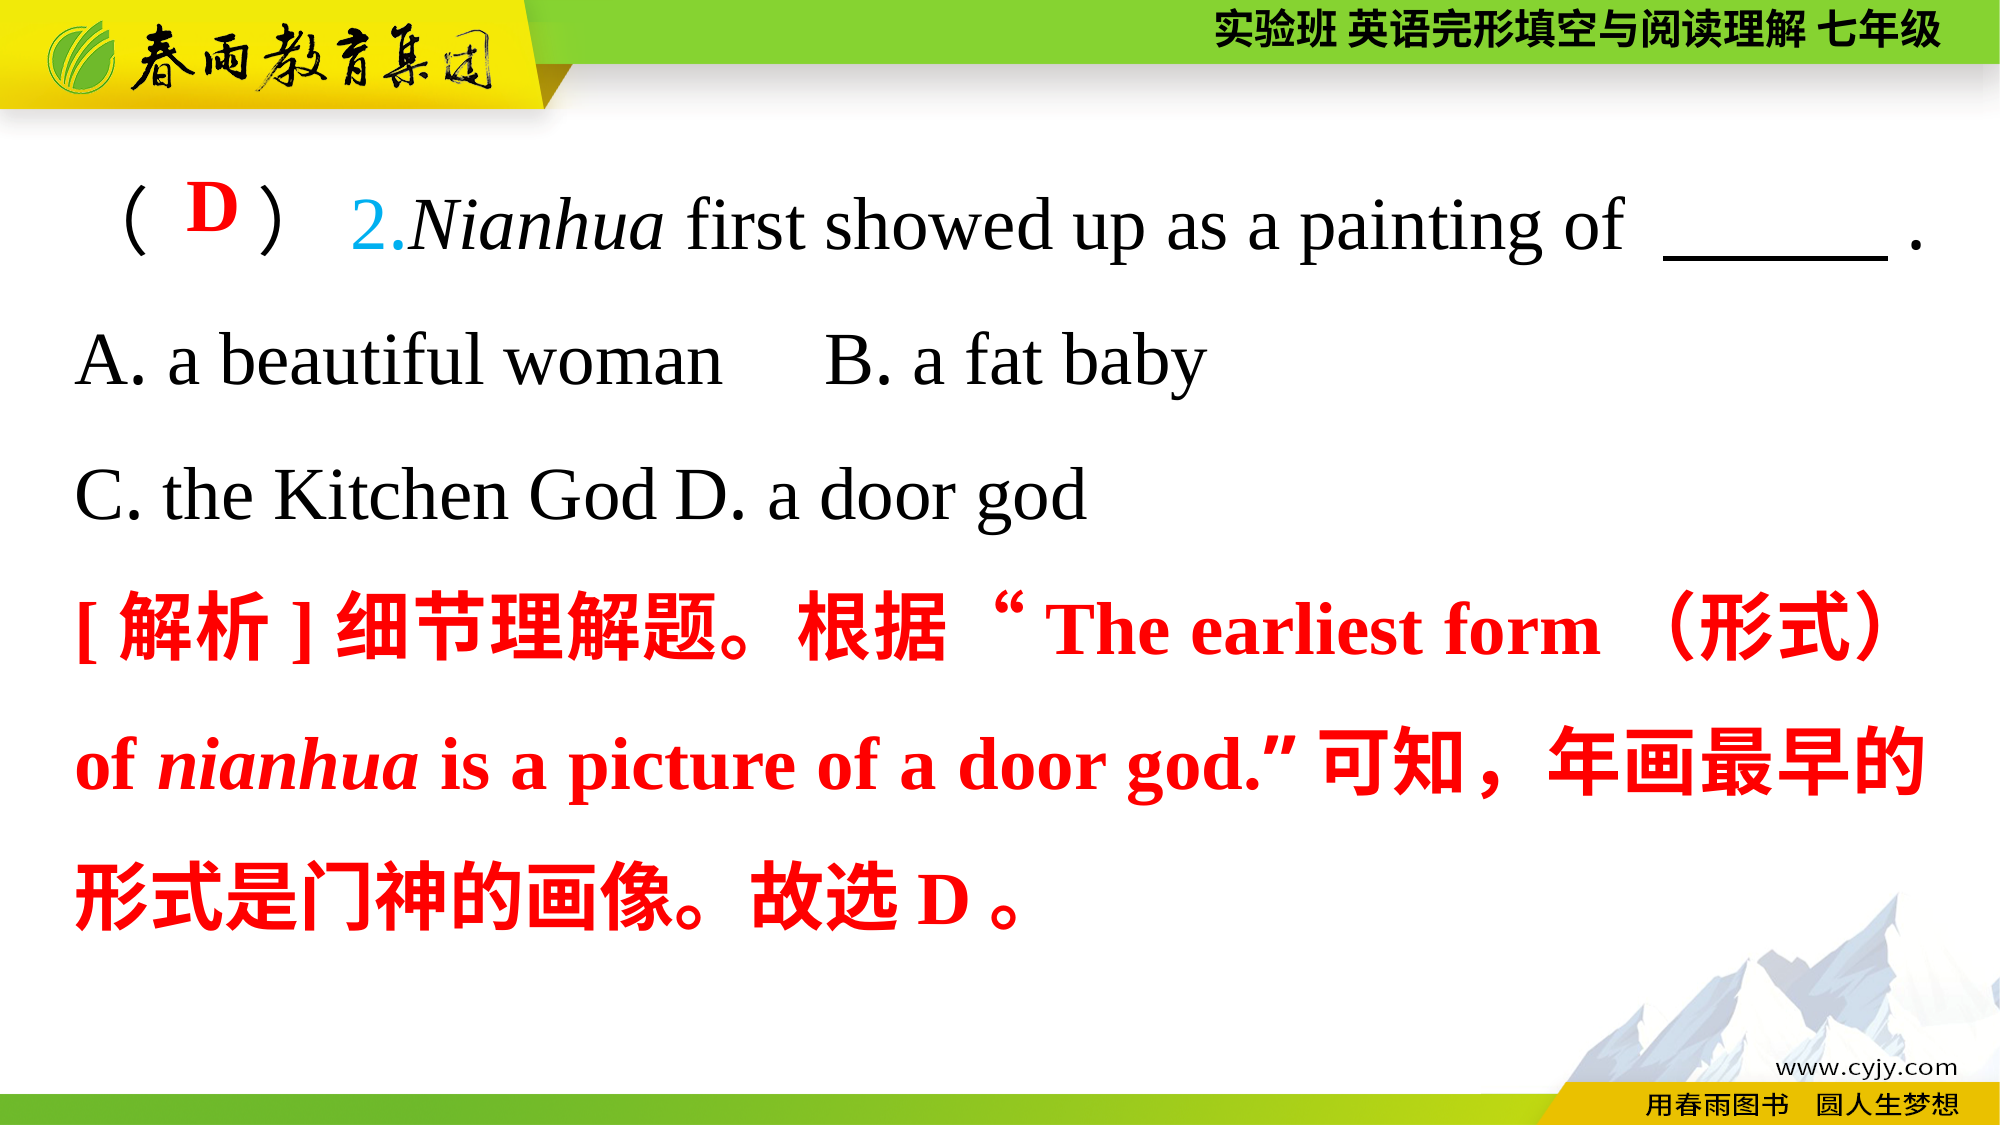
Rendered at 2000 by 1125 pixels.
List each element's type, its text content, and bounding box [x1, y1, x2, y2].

picture [0, 0, 2000, 1125]
text_box D [171, 149, 256, 254]
list （ ）2.Nianhua first showed up as a painting of . A. a beautiful woman B. a fat baby C. the Kitchen God D. a door god [59, 122, 1944, 527]
text_box [解析]细节理解题。根据“The earliest form（形式） of nianhua is a picture of a door god.”可知，年画最早的形式是门神的画像。故选D。 [59, 527, 1944, 947]
